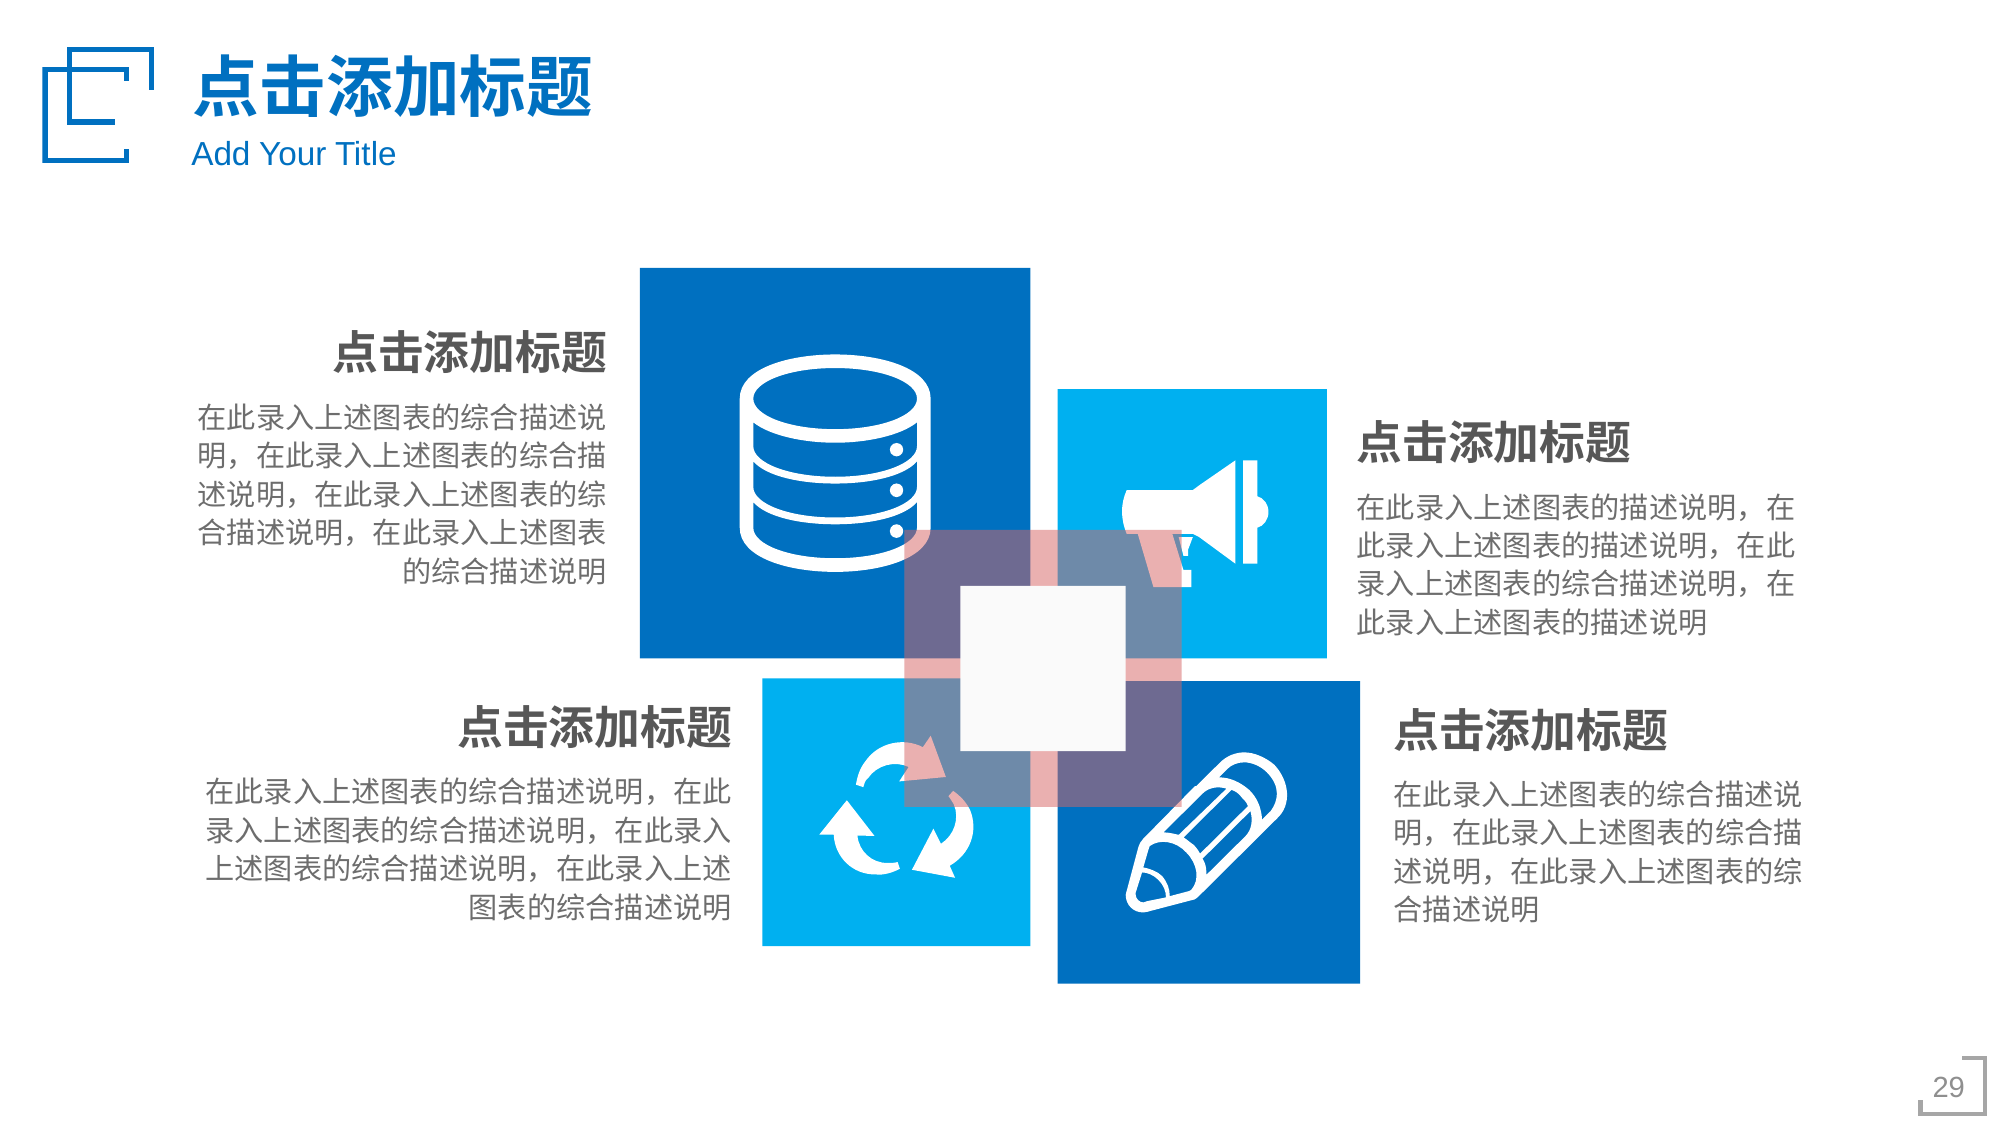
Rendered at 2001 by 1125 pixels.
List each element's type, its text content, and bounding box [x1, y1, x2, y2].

text_box Add Your Title [176, 124, 555, 180]
text_box 在此录入上述图表的综合描述说明，在此录入上述图表的综合描述说明，在此录入上述图表的综合描述说明，在此录入上述图表的综合描述说明 [181, 388, 622, 596]
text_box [1057, 681, 1361, 984]
text_box 点击添加标题 [177, 36, 609, 132]
text_box 在此录入上述图表的综合描述说明，在此录入上述图表的综合描述说明，在此录入上述图表的综合描述说明，在此录入上述图表的综合描述说明 [181, 762, 747, 932]
text_box [903, 659, 959, 678]
text_box 点击添加标题 [1378, 693, 1774, 764]
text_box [762, 678, 1031, 947]
text_box [1127, 659, 1183, 681]
text_box 点击添加标题 [351, 691, 747, 762]
text_box [959, 585, 1127, 752]
text_box 点击添加标题 [226, 316, 622, 387]
text_box 点击添加标题 [1341, 406, 1737, 477]
text_box [1031, 752, 1057, 808]
text_box [1031, 529, 1057, 585]
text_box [639, 267, 1031, 659]
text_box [1057, 389, 1328, 659]
text_box 在此录入上述图表的描述说明，在此录入上述图表的描述说明，在此录入上述图表的综合描述说明，在此录入上述图表的描述说明 [1341, 478, 1816, 647]
text_box 在此录入上述图表的综合描述说明，在此录入上述图表的综合描述说明，在此录入上述图表的综合描述说明 [1378, 765, 1820, 935]
